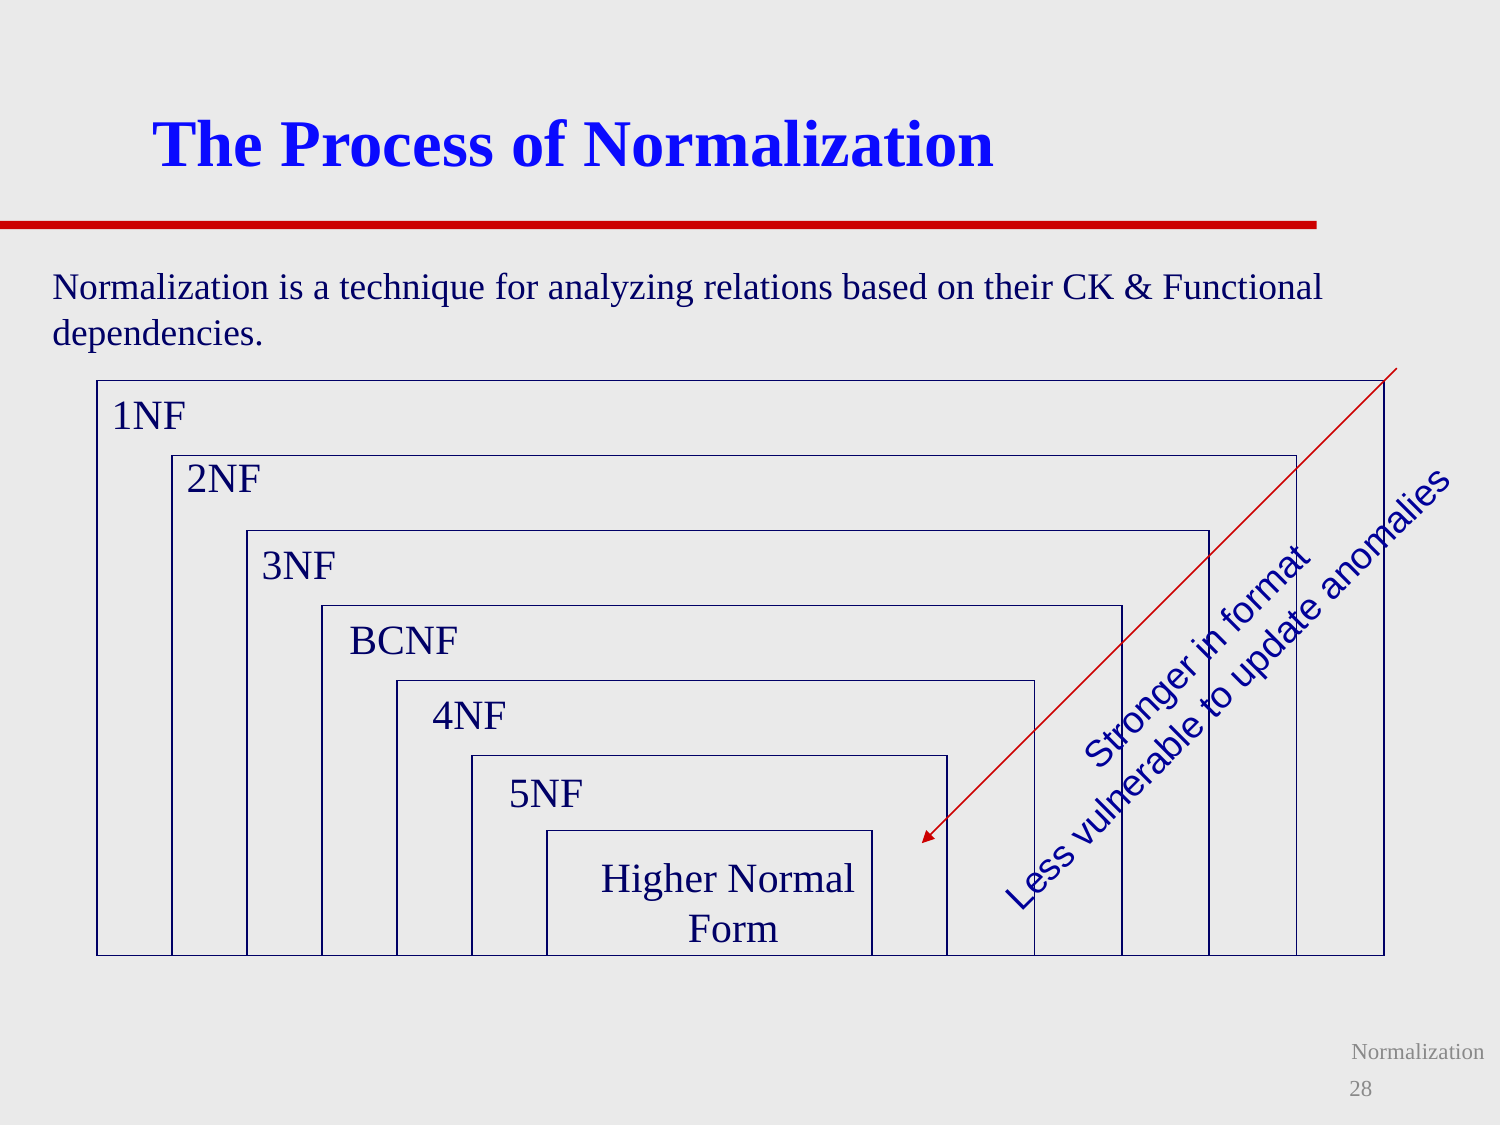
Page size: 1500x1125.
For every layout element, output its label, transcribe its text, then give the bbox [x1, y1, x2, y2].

text_box Higher Normal Form [584, 843, 872, 958]
text_box 3NF [246, 530, 352, 596]
text_box Normalization is a technique for analyzing relations based on their CK & Functional dependencies. [37, 255, 1450, 419]
text_box 1NF [96, 380, 202, 446]
slide_number Normalization [1187, 1012, 1500, 1088]
text_box 2NF [171, 443, 277, 508]
text_box [96, 380, 1385, 956]
text_box Stronger in format Less vulnerable to update anomalies [947, 408, 1474, 934]
text_box [921, 368, 1397, 844]
slide_number 28 [1074, 1050, 1388, 1125]
title The Process of Normalization [137, 0, 1413, 188]
